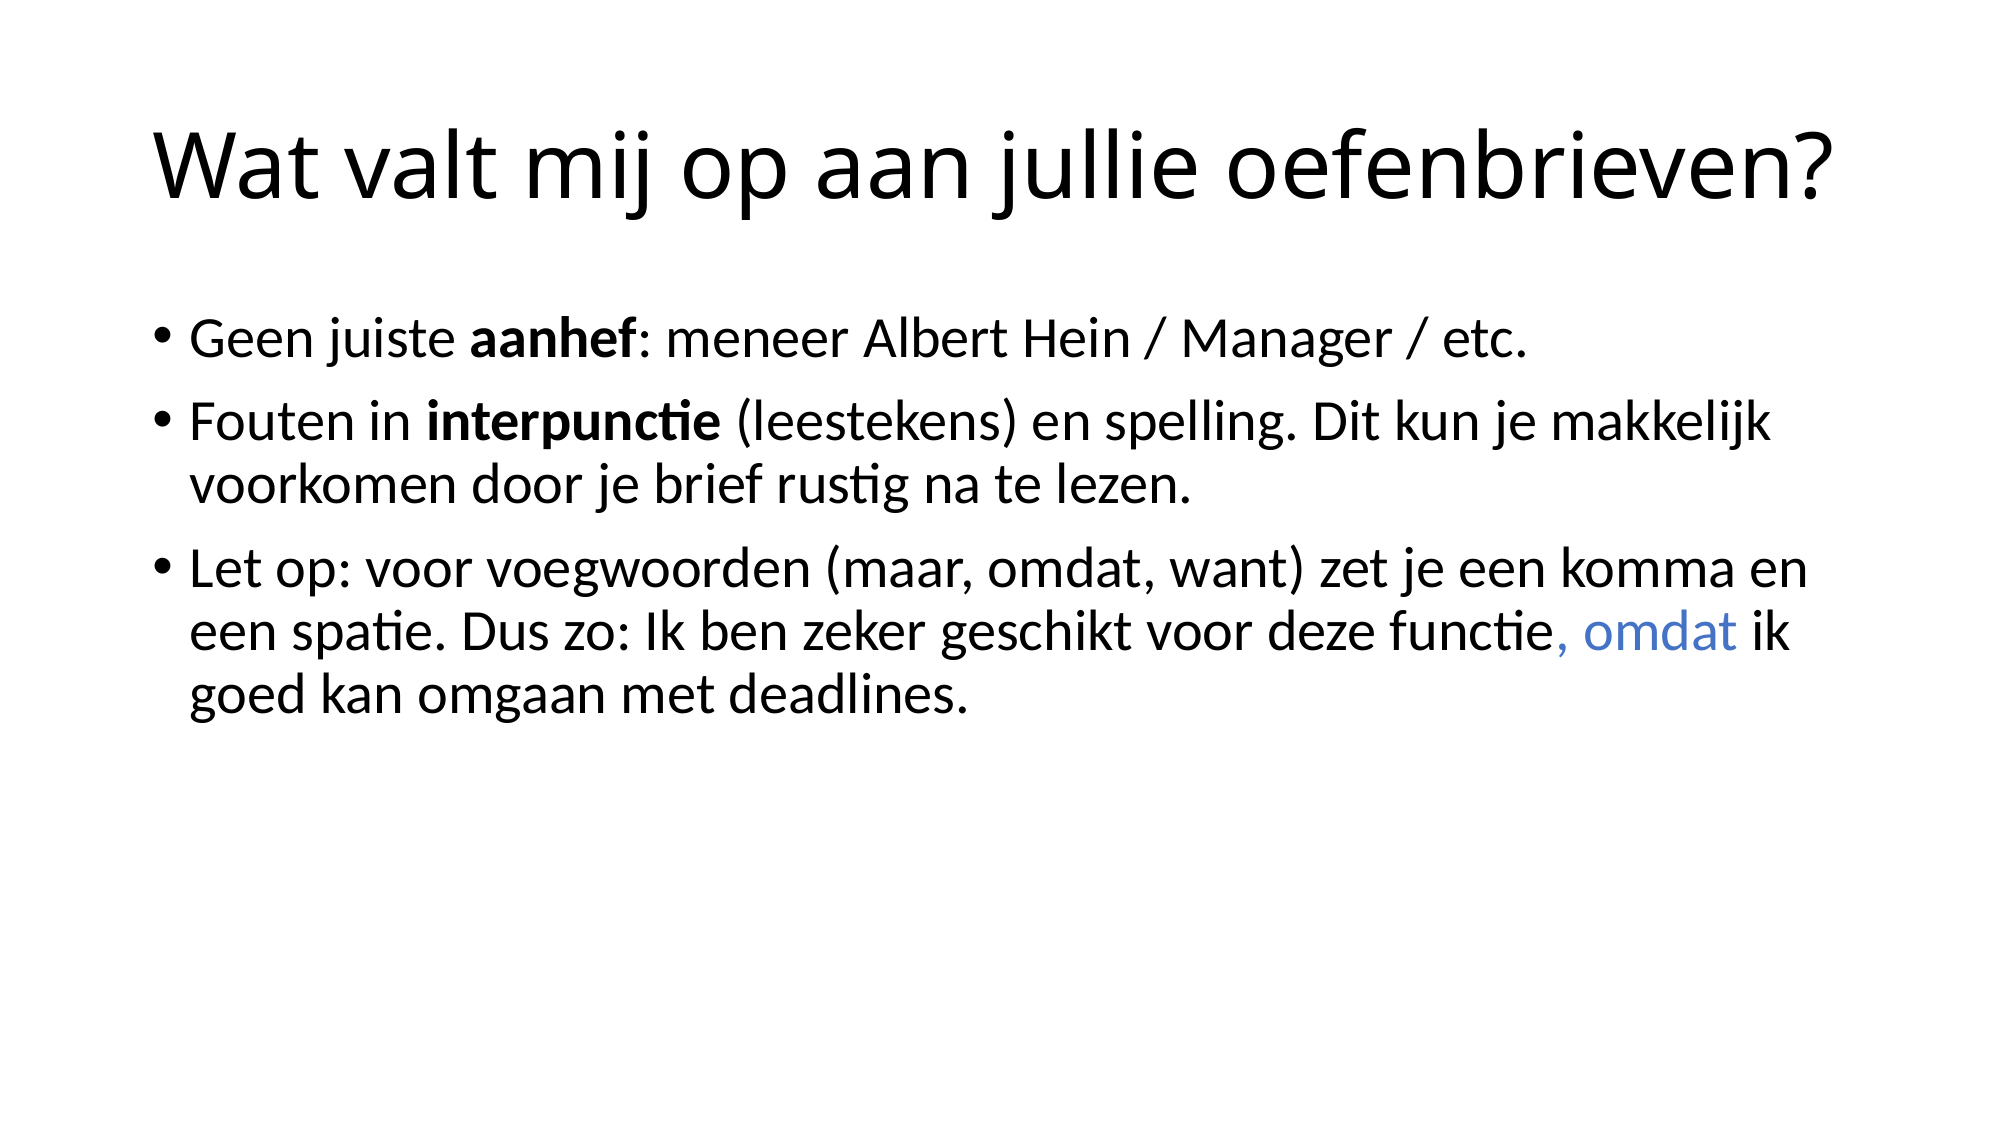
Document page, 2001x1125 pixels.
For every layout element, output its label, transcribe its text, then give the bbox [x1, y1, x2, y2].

list Geen juiste aanhef: meneer Albert Hein / Manager / etc. Fouten in interpunctie (leestekens) en spelling. Dit kun je makkelijk voorkomen door je brief rustig na te lezen. Let op: voor voegwoorden (maar, omdat, want) zet je een komma en een spatie. Dus zo: Ik ben zeker geschikt voor deze functie, omdat ik goed kan omgaan met deadlines. [137, 299, 1863, 1014]
title Wat valt mij op aan jullie oefenbrieven? [137, 59, 1863, 278]
